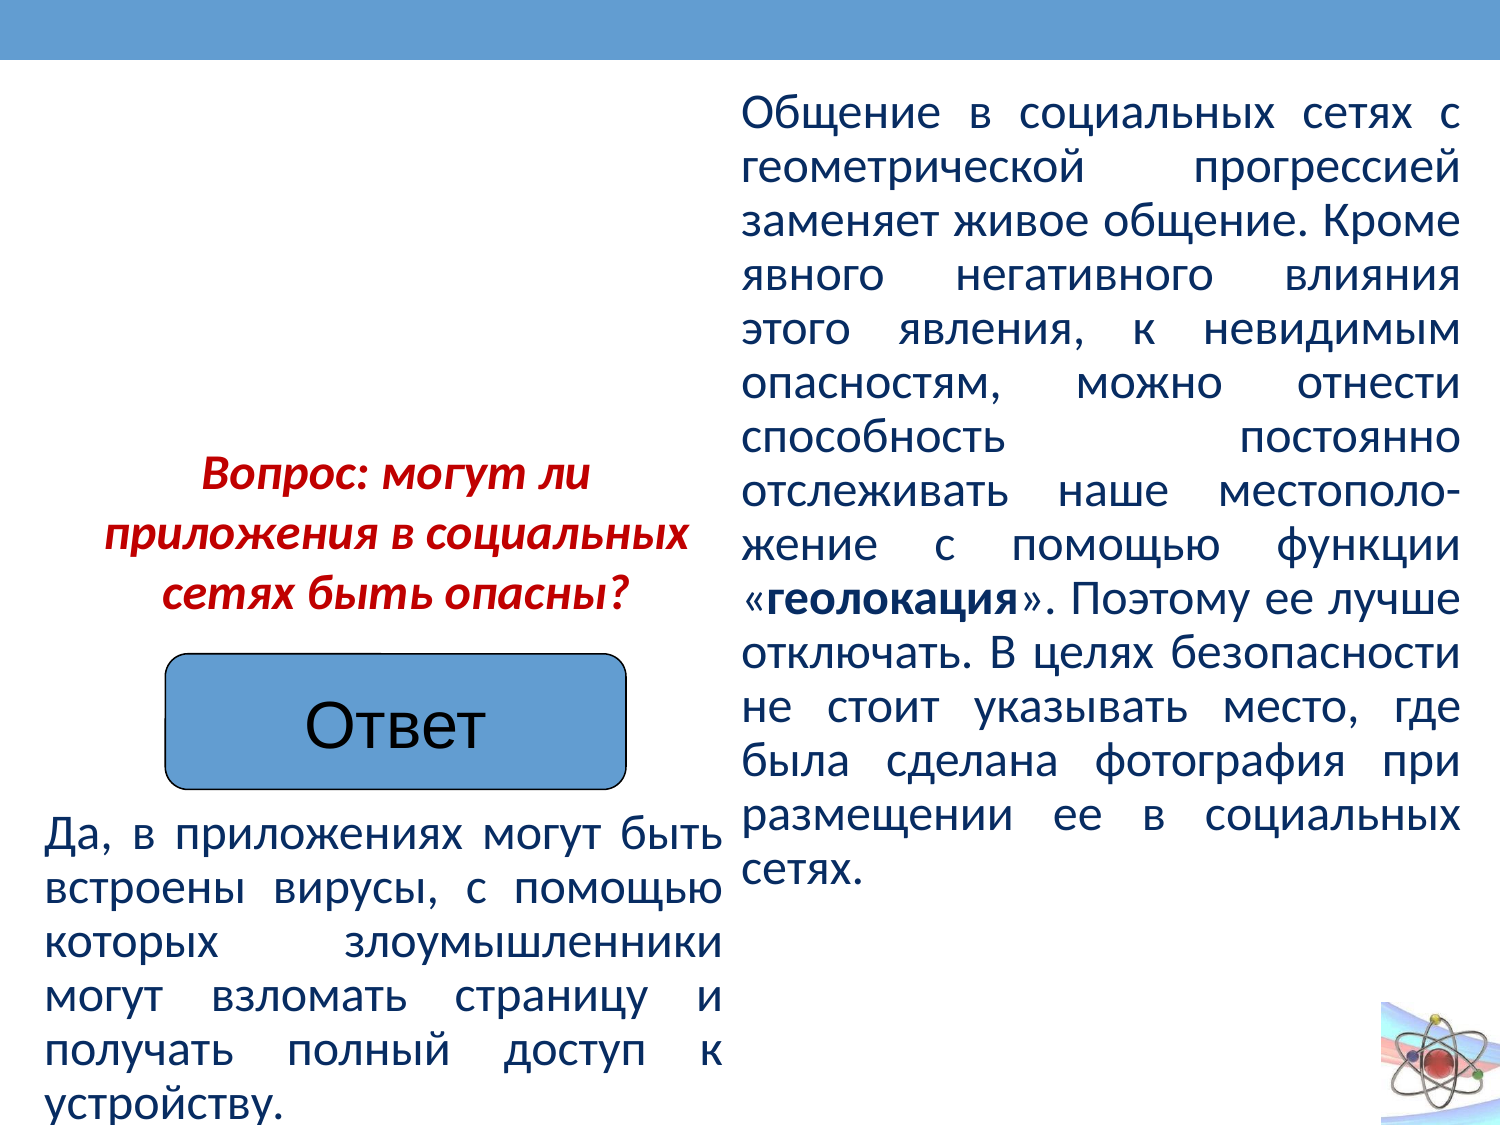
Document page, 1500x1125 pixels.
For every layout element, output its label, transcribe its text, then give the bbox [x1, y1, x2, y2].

text_box Вопрос: могут ли приложения в социальных сетях быть опасны? [65, 432, 728, 628]
text_box Общение в социальных сетях с геометрической прогрессией заменяет живое общение. Кроме явного негативного влияния этого явления, к невидимым опасностям, можно отнести способность постоянно отслеживать наше местополо-жение с помощью функции «геолокация». Поэтому ее лучше отключать. В целях безопасности не стоит указывать место, где была сделана фотография при размещении ее в социальных сетях. [726, 78, 1477, 903]
text_box Да, в приложениях могут быть встроены вирусы, с помощью которых злоумышленники могут взломать страницу и получать полный доступ к устройству. [29, 798, 739, 1125]
picture [1381, 1002, 1500, 1125]
text_box Ответ [165, 653, 626, 790]
